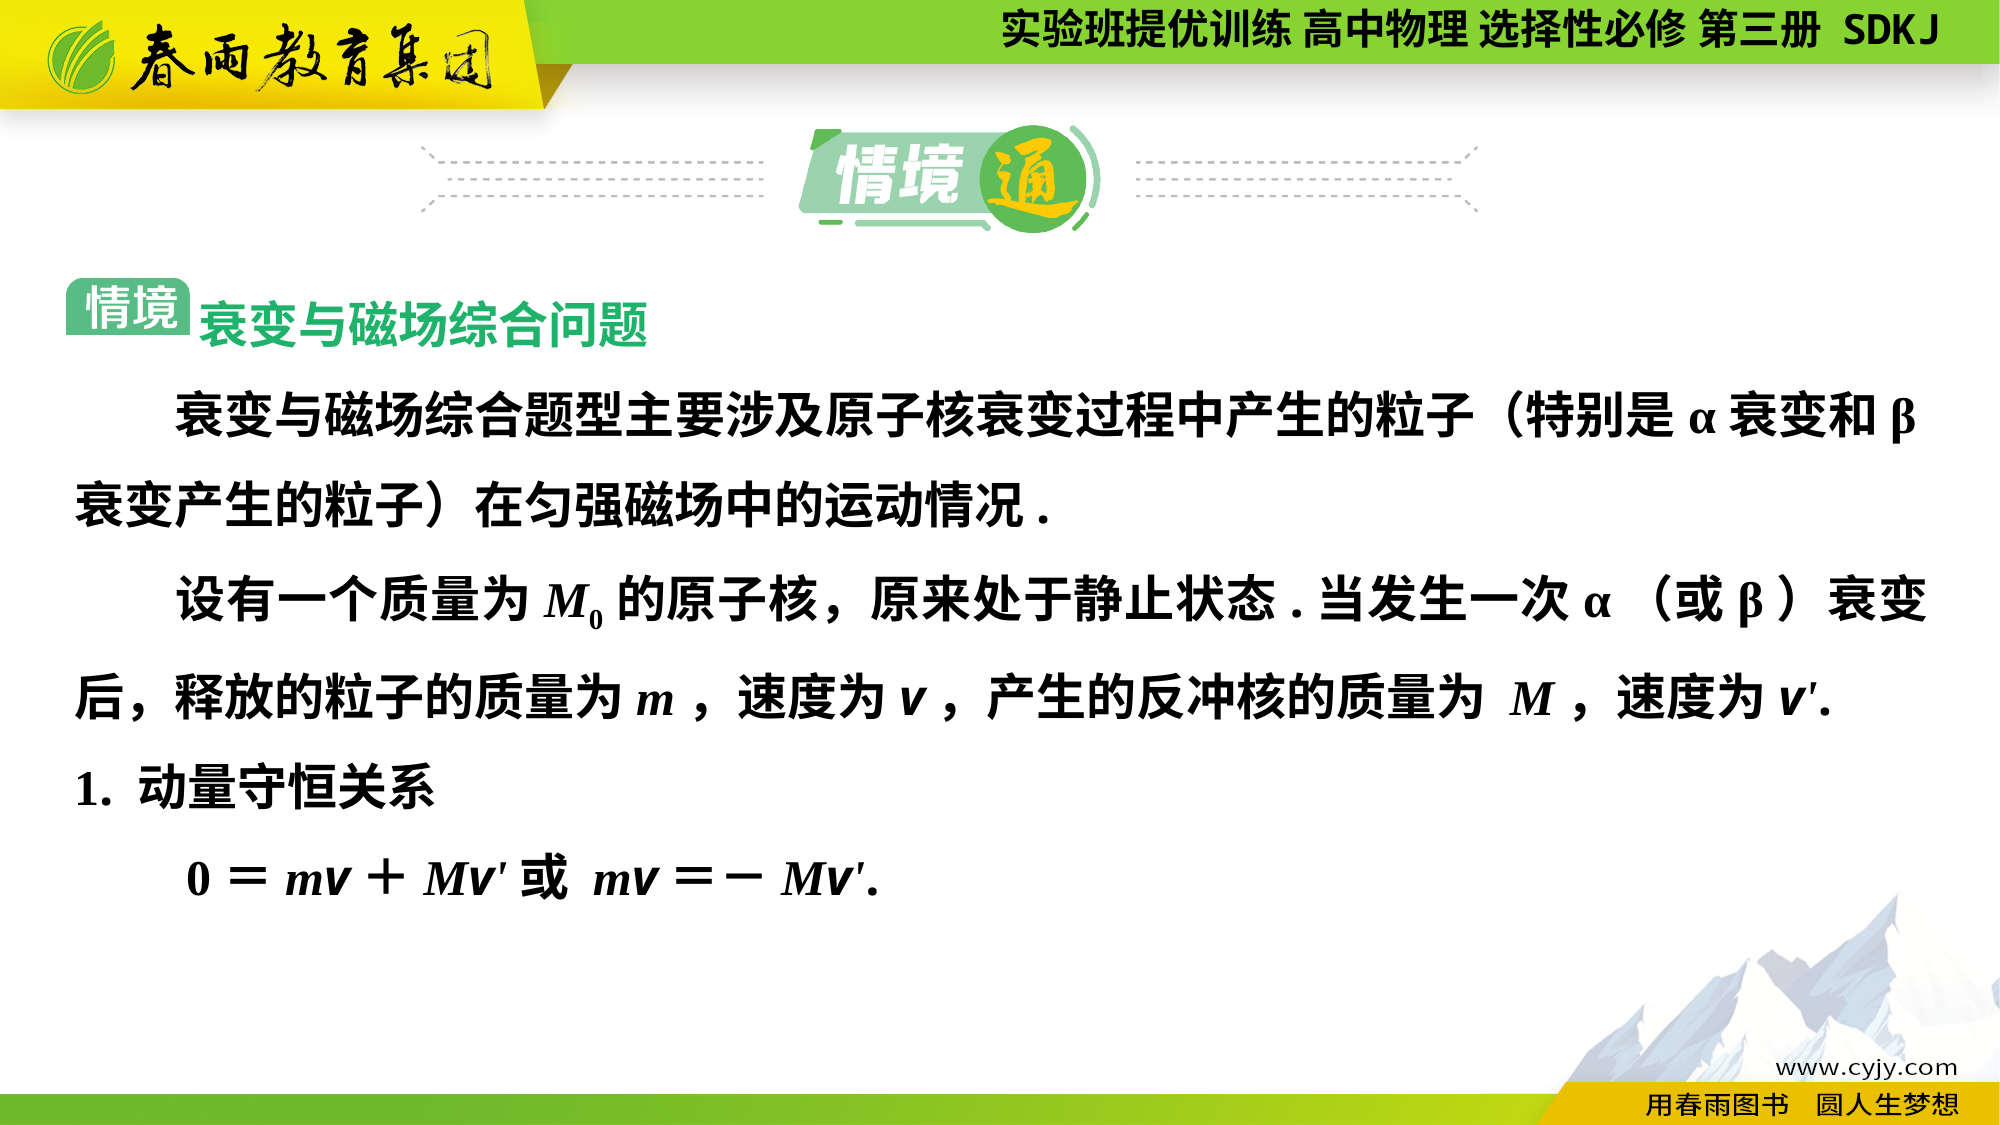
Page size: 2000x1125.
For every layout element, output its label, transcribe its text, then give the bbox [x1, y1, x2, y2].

list 衰变与磁场综合问题 衰变与磁场综合题型主要涉及原子核衰变过程中产生的粒子（特别是α衰变和β衰变产生的粒子）在匀强磁场中的运动情况. 设有一个质量为M0的原子核，原来处于静止状态.当发生一次α（或β）衰变后，释放的粒子的质量为m，速度为v，产生的反冲核的质量为 M，速度为v'. 1. 动量守恒关系 0＝mv＋Mv'或 mv＝－Mv'. [59, 255, 1944, 907]
picture [0, 0, 2000, 1125]
